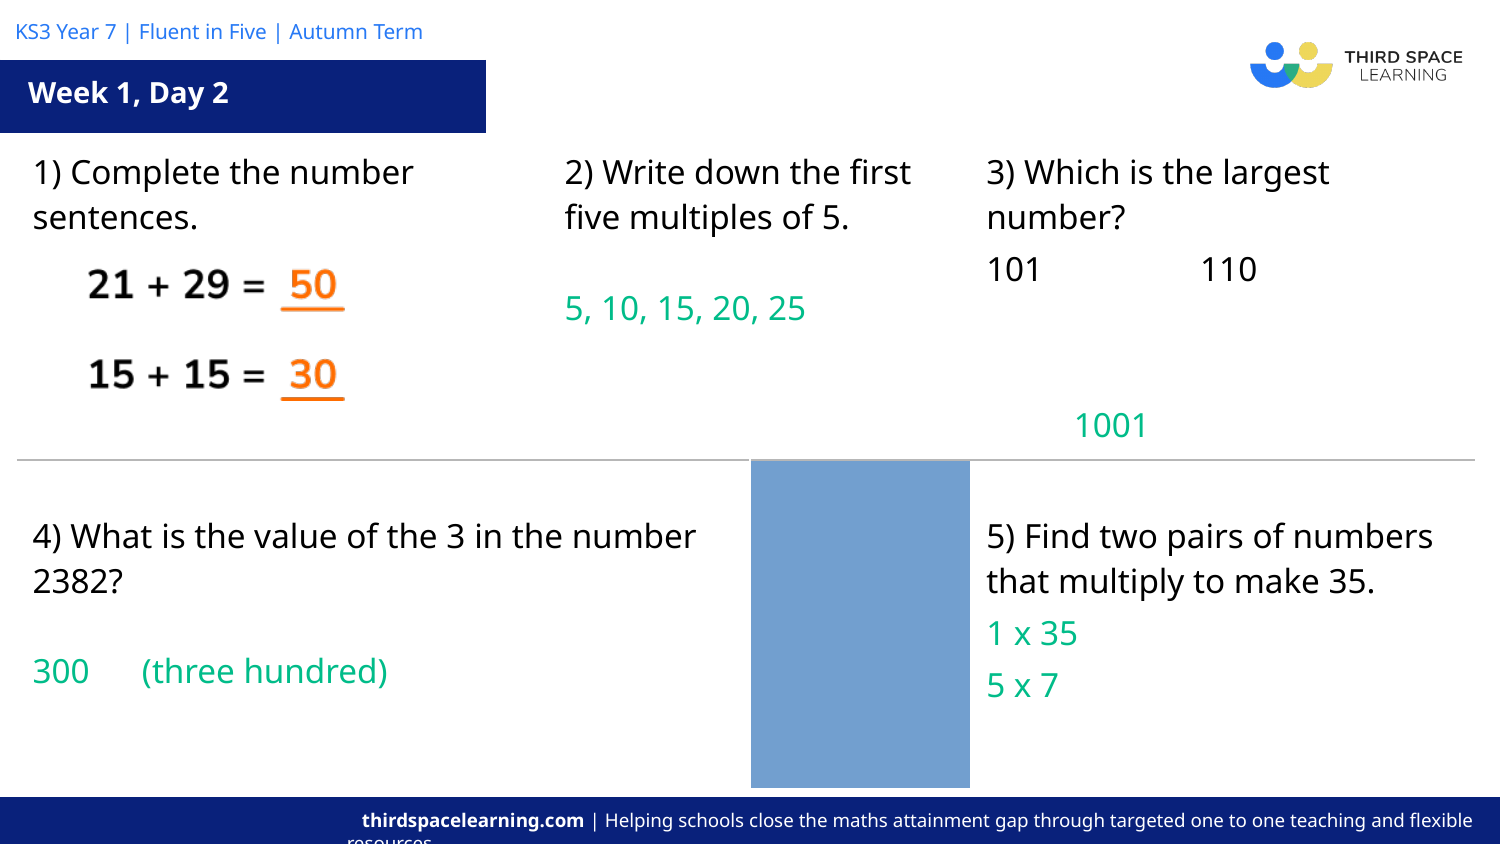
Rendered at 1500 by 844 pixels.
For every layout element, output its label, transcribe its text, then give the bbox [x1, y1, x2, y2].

table_header 1) Complete the number sentences. [19, 142, 549, 459]
table_header 3) Which is the largest number? 101 110 1001 [972, 142, 1474, 459]
picture [1250, 33, 1465, 99]
table_header 2) Write down the first five multiples of 5. 5, 10, 15, 20, 25 [550, 142, 970, 459]
text_box Week 1, Day 2 [13, 59, 383, 125]
table_cell 5) Find two pairs of numbers that multiply to make 35. 1 x 35 5 x 7 [972, 461, 1474, 787]
picture [85, 258, 346, 402]
table_cell 4) What is the value of the 3 in the number 2382? 300 (three hundred) [19, 461, 749, 787]
